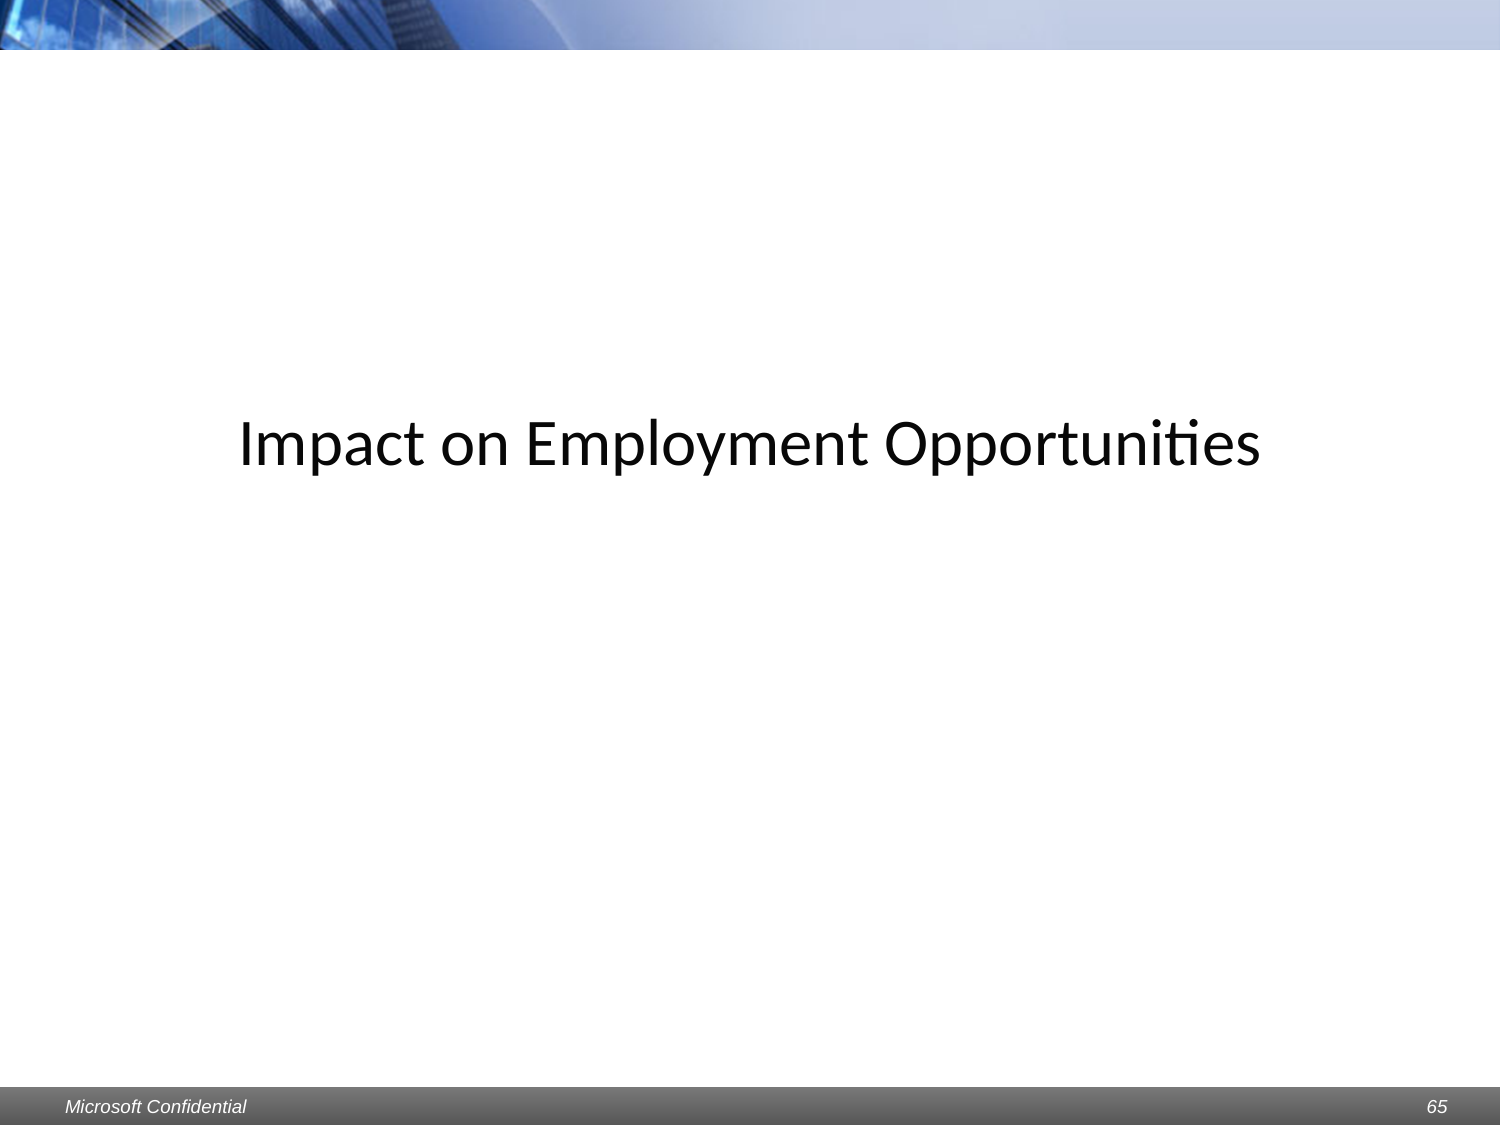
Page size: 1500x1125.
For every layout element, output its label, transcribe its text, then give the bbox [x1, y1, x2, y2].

title Impact on Employment Opportunities [25, 399, 1476, 477]
picture [0, 0, 1500, 51]
